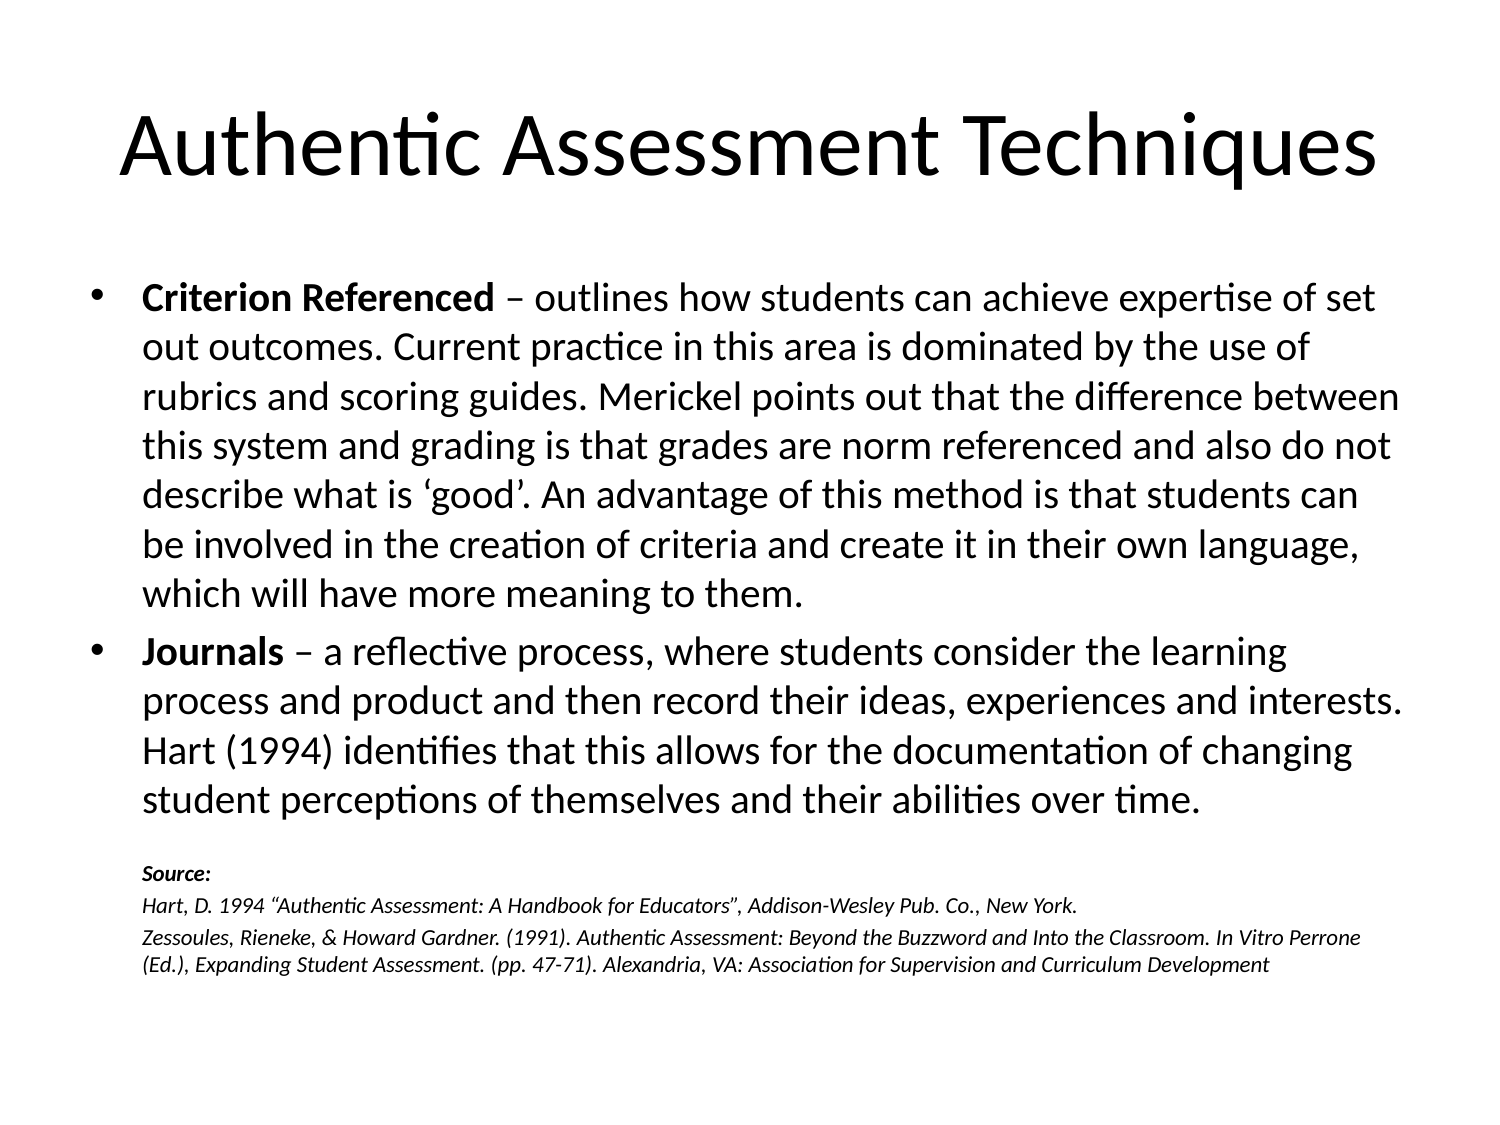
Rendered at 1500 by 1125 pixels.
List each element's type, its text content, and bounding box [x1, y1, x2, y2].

title Authentic Assessment Techniques [75, 45, 1425, 233]
list Criterion Referenced – outlines how students can achieve expertise of set out outcomes. Current practice in this area is dominated by the use of rubrics and scoring guides. Merickel points out that the difference between this system and grading is that grades are norm referenced and also do not describe what is ‘good’. An advantage of this method is that students can be involved in the creation of criteria and create it in their own language, which will have more meaning to them. Journals – a reflective process, where students consider the learning process and product and then record their ideas, experiences and interests. Hart (1994) identifies that this allows for the documentation of changing student perceptions of themselves and their abilities over time. Source: Hart, D. 1994 “Authentic Assessment: A Handbook for Educators”, Addison-Wesley Pub. Co., New York. Zessoules, Rieneke, & Howard Gardner. (1991). Authentic Assessment: Beyond the Buzzword and Into the Classroom. In Vitro Perrone (Ed.), Expanding Student Assessment. (pp. 47-71). Alexandria, VA: Association for Supervision and Curriculum Development [75, 262, 1425, 1005]
